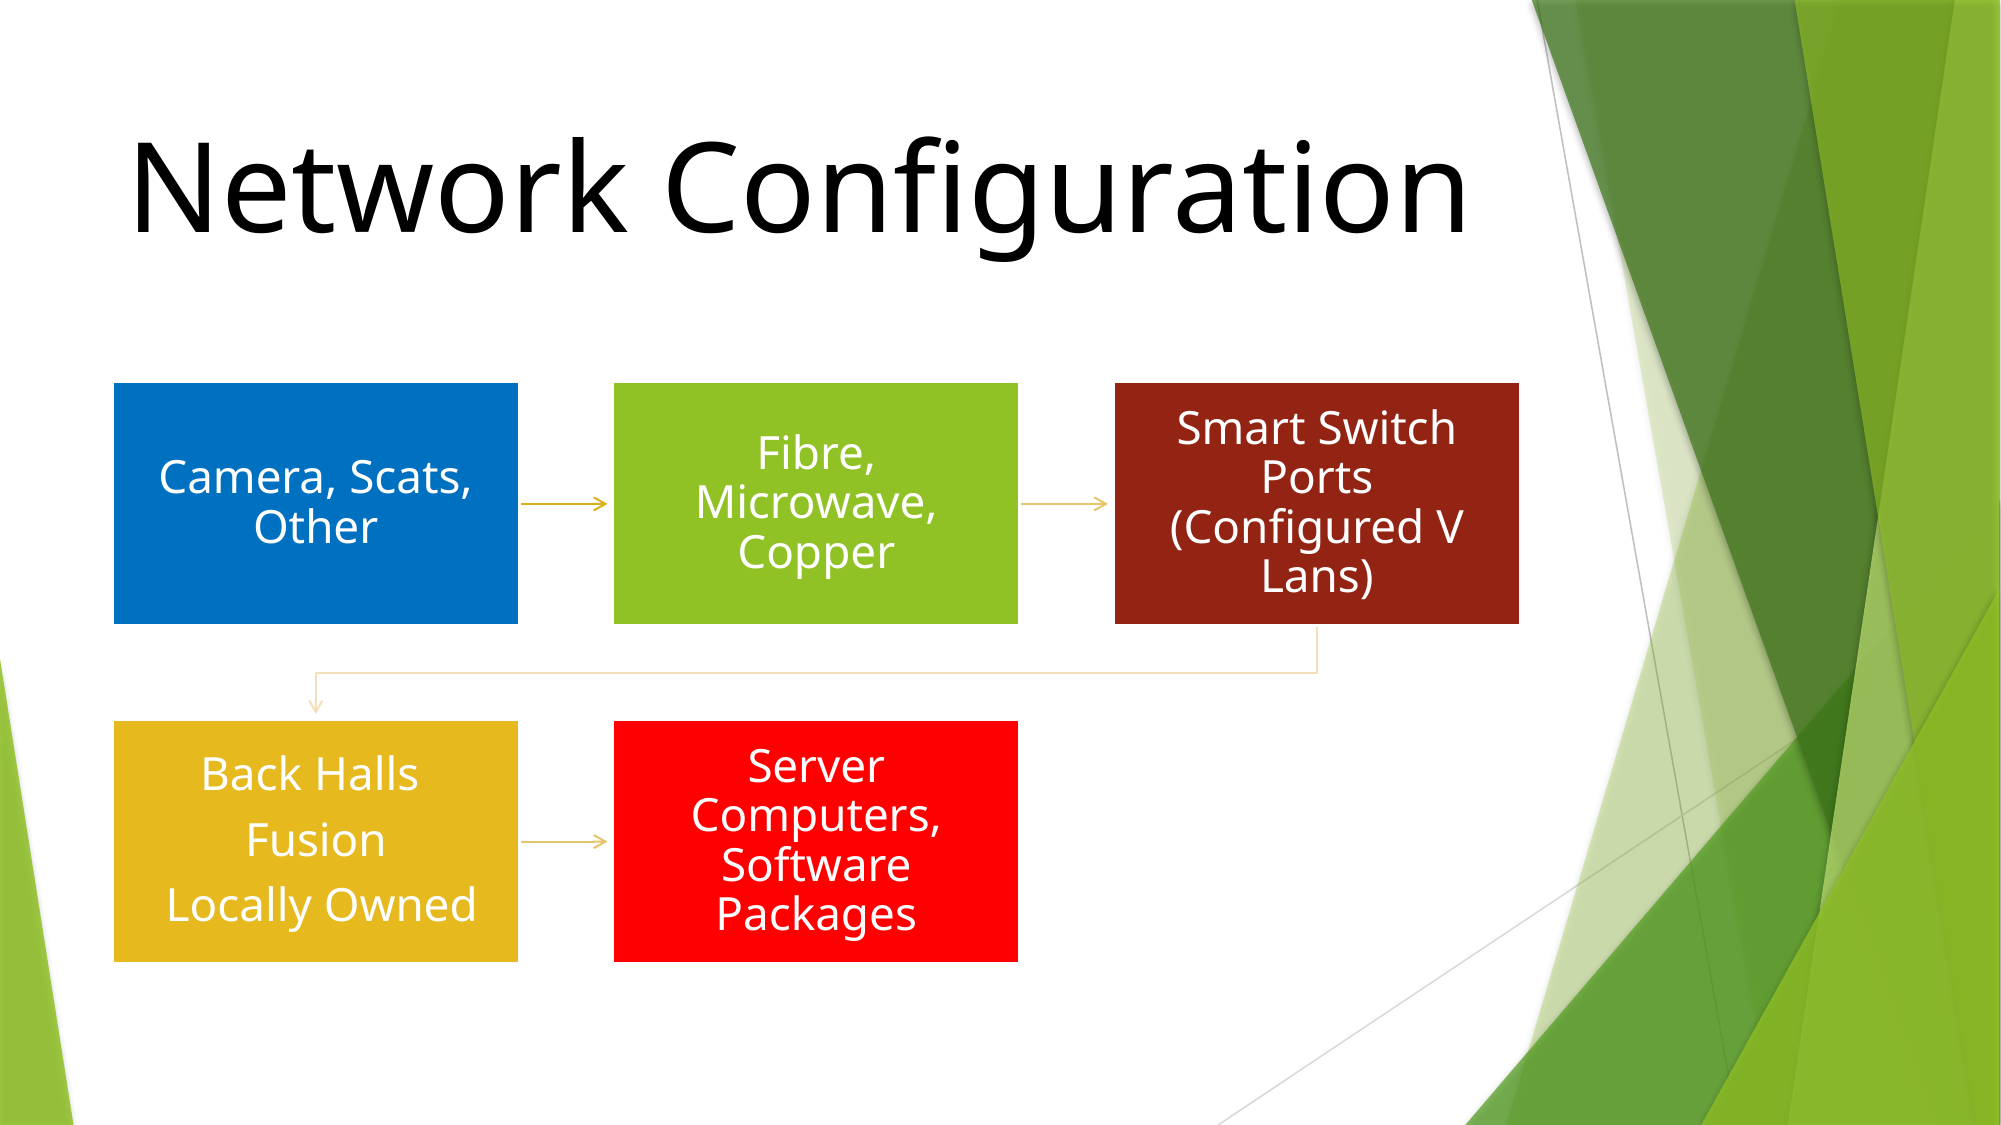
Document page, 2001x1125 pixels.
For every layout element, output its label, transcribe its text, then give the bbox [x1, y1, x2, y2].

title Network Configuration [111, 99, 1522, 317]
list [110, 353, 1522, 992]
